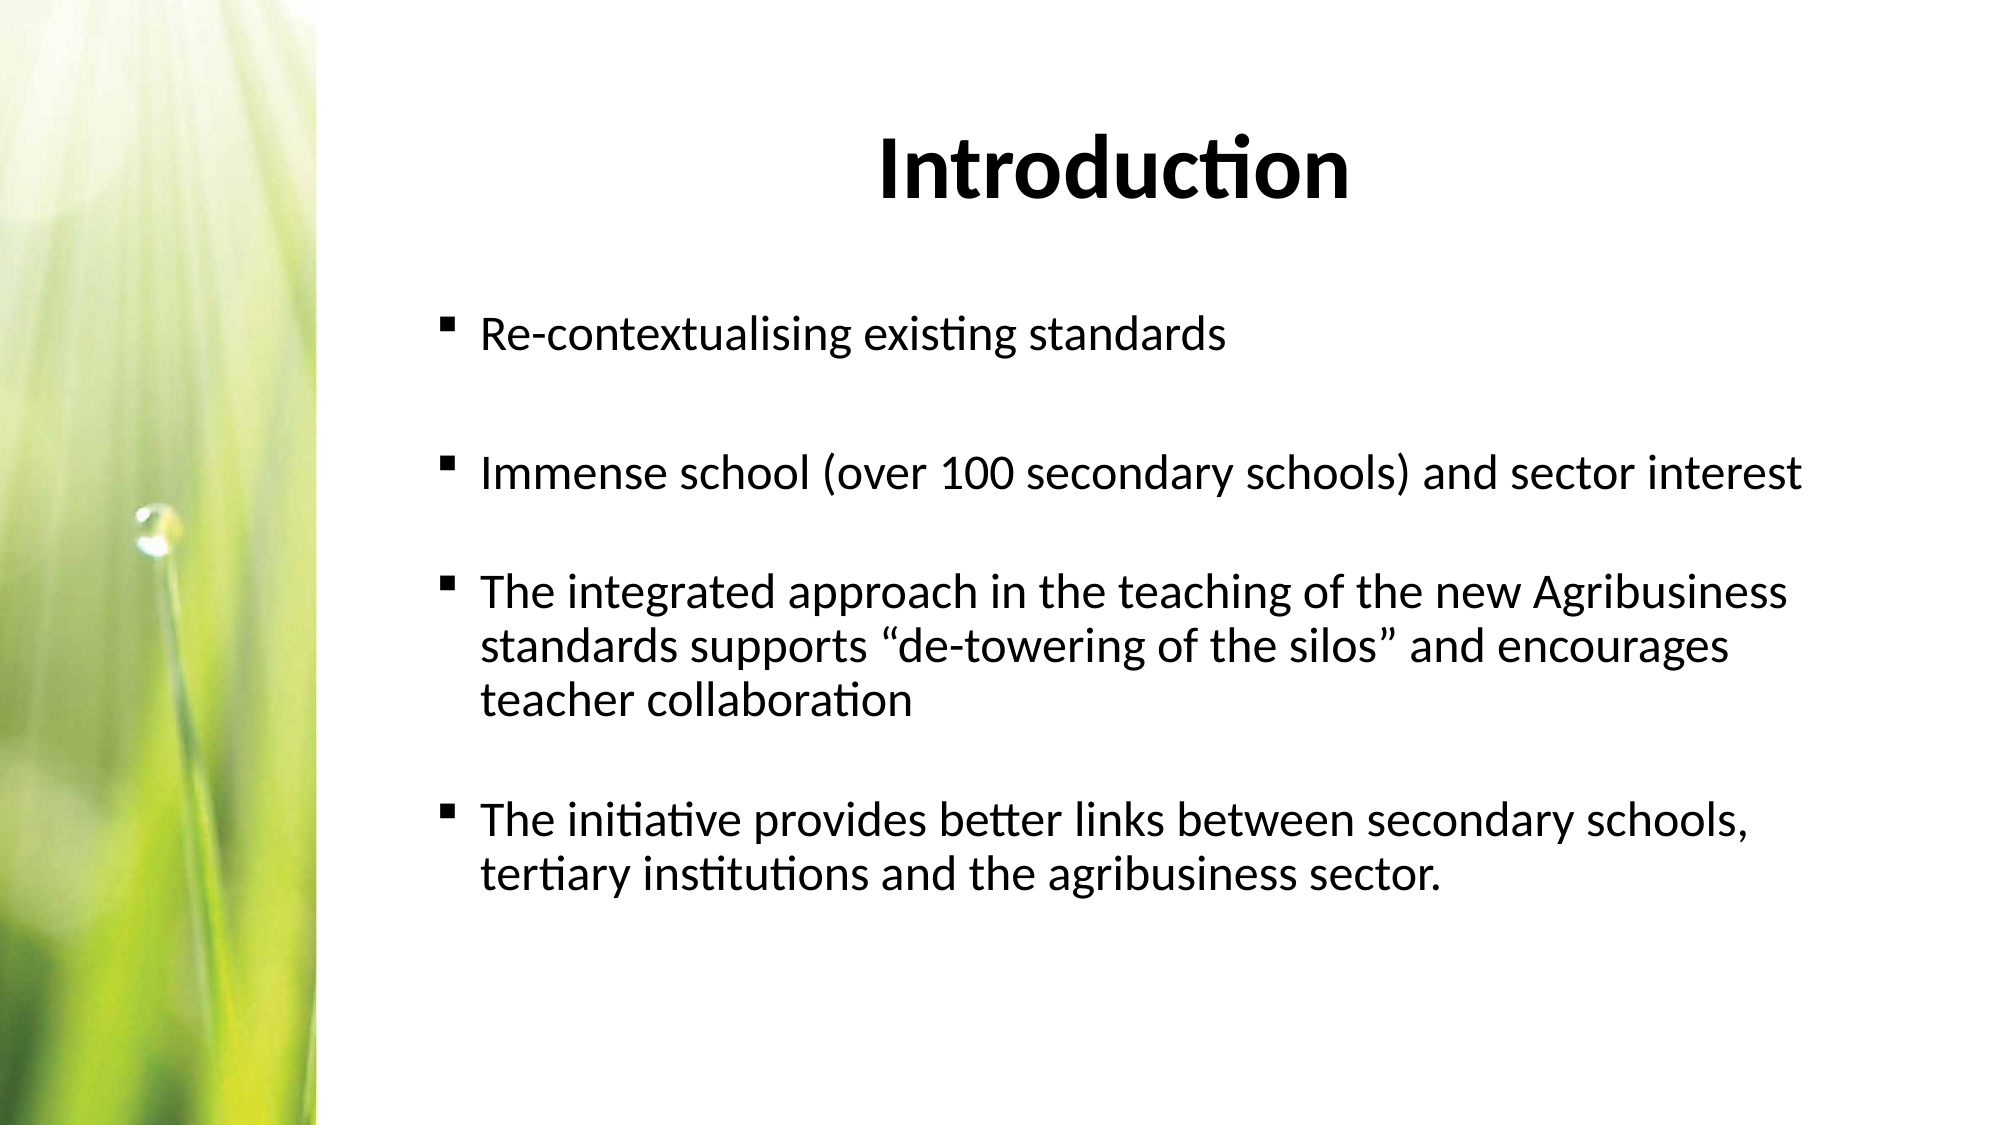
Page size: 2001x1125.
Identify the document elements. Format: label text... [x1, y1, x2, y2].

title Introduction [352, 59, 1878, 278]
list Re-contextualising existing standards Immense school (over 100 secondary schools) and sector interest The integrated approach in the teaching of the new Agribusiness standards supports “de-towering of the silos” and encourages teacher collaboration The initiative provides better links between secondary schools, tertiary institutions and the agribusiness sector. [352, 299, 1878, 1042]
picture [0, 0, 317, 1125]
